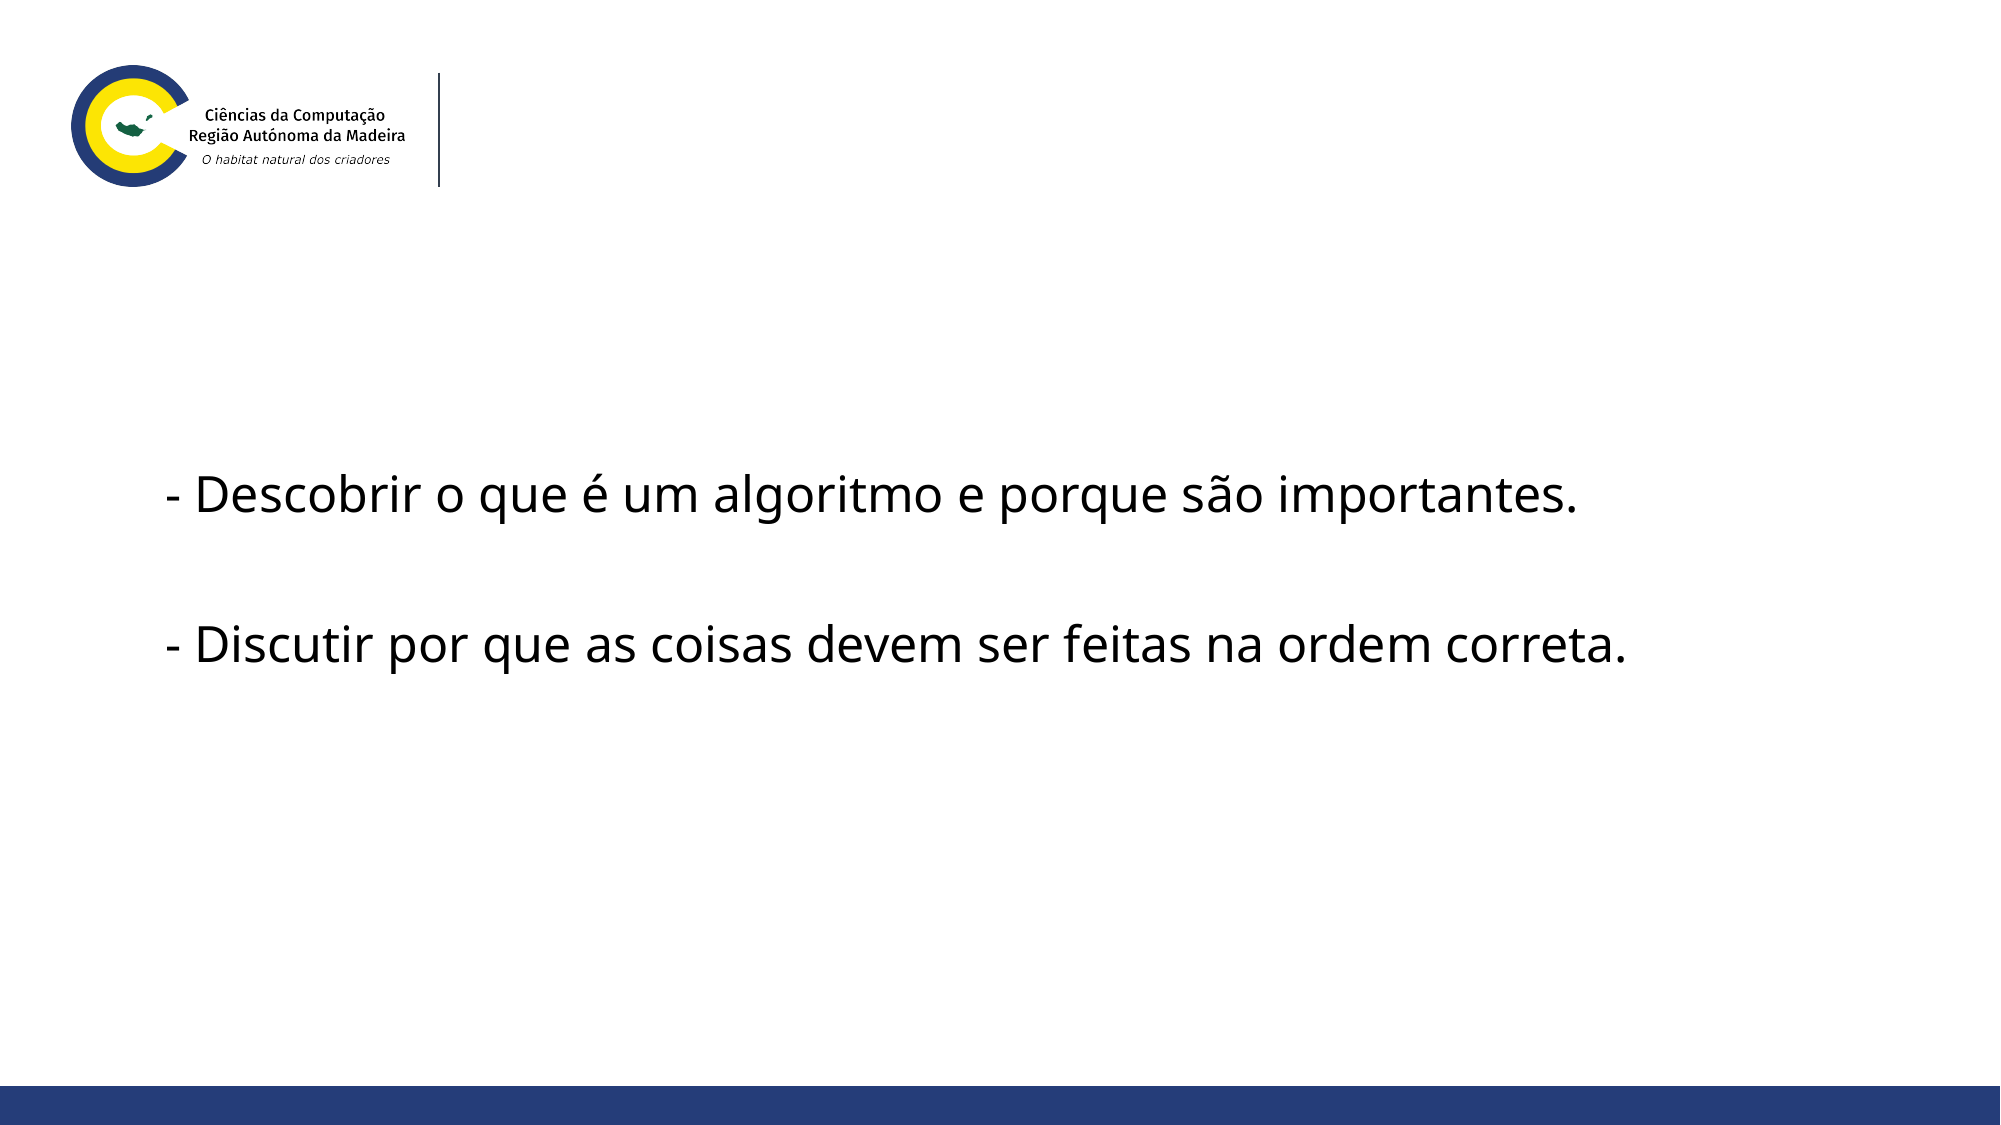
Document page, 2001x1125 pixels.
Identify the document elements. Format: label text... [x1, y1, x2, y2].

text_box [0, 1085, 2000, 1125]
text_box - Descobrir o que é um algoritmo e porque são importantes. - Discutir por que as coisas devem ser feitas na ordem correta. [150, 454, 1645, 680]
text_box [71, 65, 440, 188]
